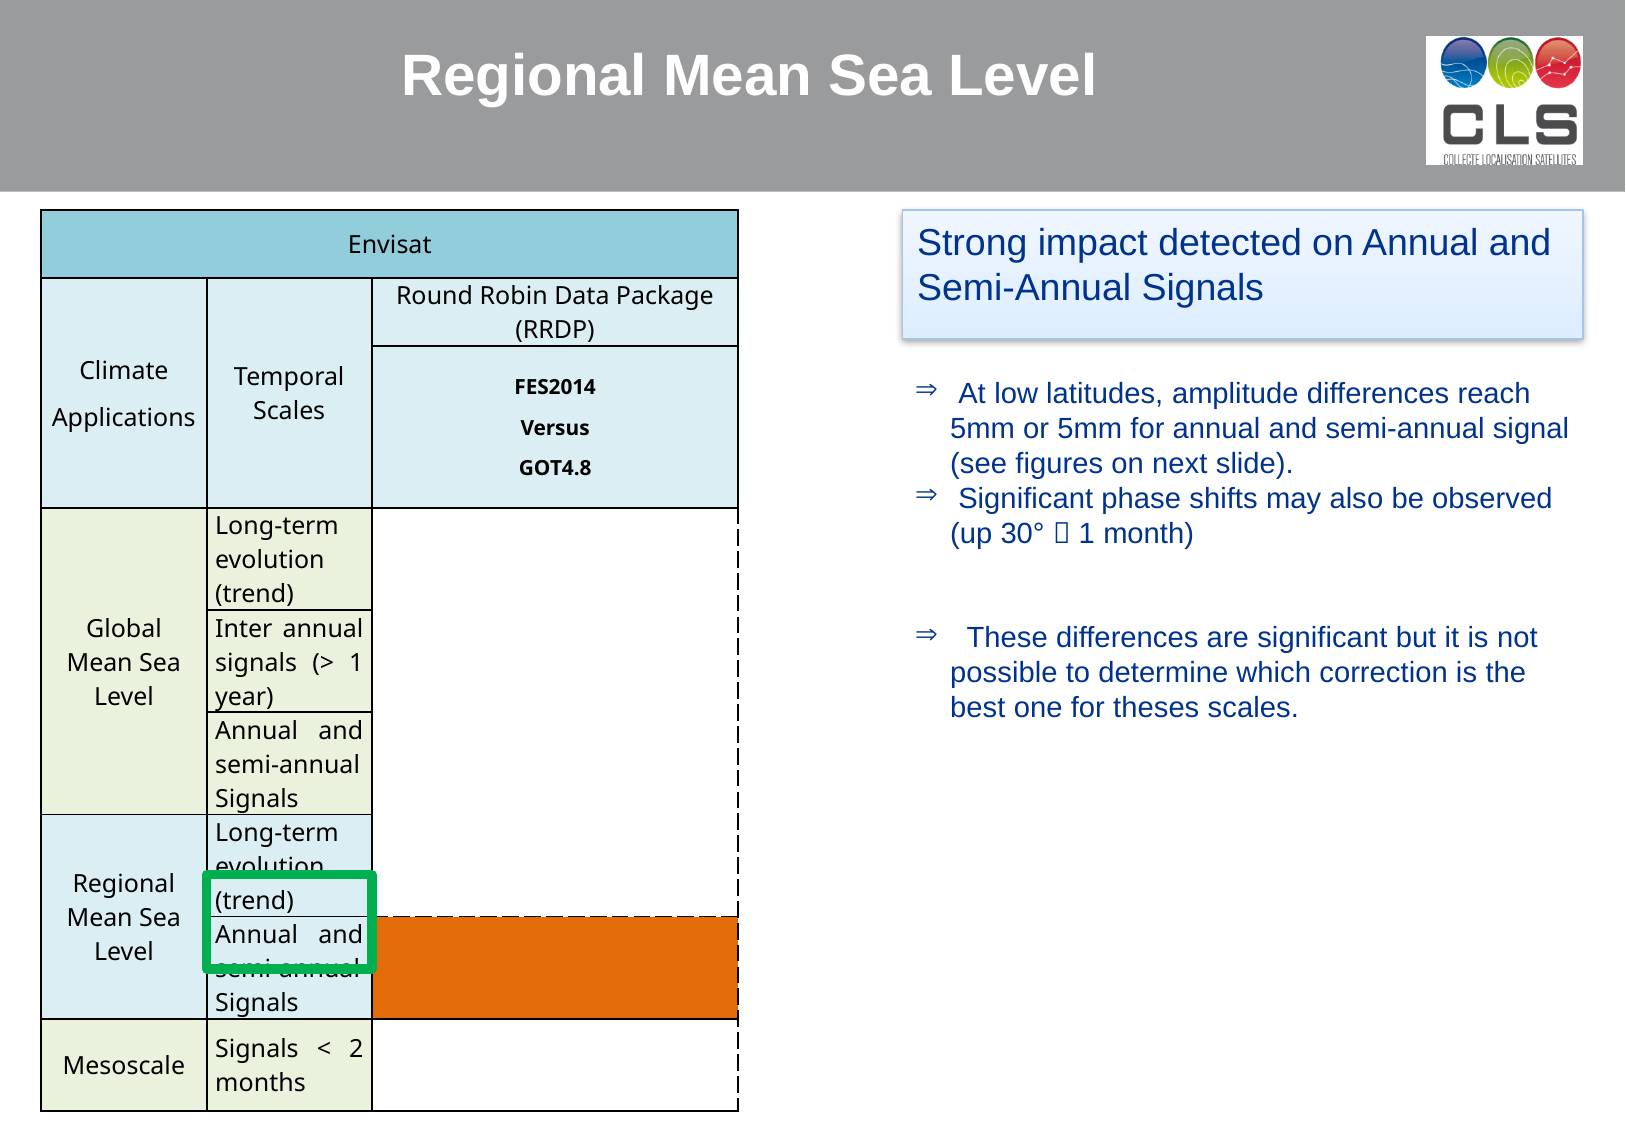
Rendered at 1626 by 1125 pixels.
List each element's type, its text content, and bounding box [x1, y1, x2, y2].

picture [1426, 36, 1583, 165]
table_cell [373, 917, 738, 1018]
text_box Regional Mean Sea Level [386, 40, 1162, 119]
table_cell Regional Mean Sea Level [42, 815, 206, 1018]
table_cell Signals < 2 months [208, 1020, 371, 1110]
table_cell Climate Applications [42, 279, 206, 507]
table_cell Inter annual signals (> 1 year) [208, 611, 371, 711]
table_cell [373, 1020, 738, 1110]
table_header Envisat [42, 211, 737, 277]
text_box [204, 873, 374, 971]
text_box Strong impact detected on Annual and Semi-Annual Signals [902, 209, 1584, 340]
table_cell Long-term evolution (trend) [208, 509, 371, 609]
table_cell Global Mean Sea Level [42, 509, 206, 814]
table_cell Annual and semi-annual Signals [208, 971, 371, 1018]
table_cell FES2014 Versus GOT4.8 [373, 347, 737, 507]
table_cell Mesoscale [42, 1020, 206, 1110]
table_cell [373, 509, 738, 917]
text_box At low latitudes, amplitude differences reach 5mm or 5mm for annual and semi-annual signal (see figures on next slide). Significant phase shifts may also be observed (up 30°  1 month) These differences are significant but it is not possible to determine which correction is the best one for theses scales. [899, 366, 1591, 801]
table_cell Round Robin Data Package (RRDP) [373, 279, 737, 345]
table_cell Long-term evolution (trend) [208, 815, 371, 873]
table_cell Temporal Scales [208, 279, 371, 507]
table_cell Annual and semi-annual Signals [208, 713, 371, 814]
